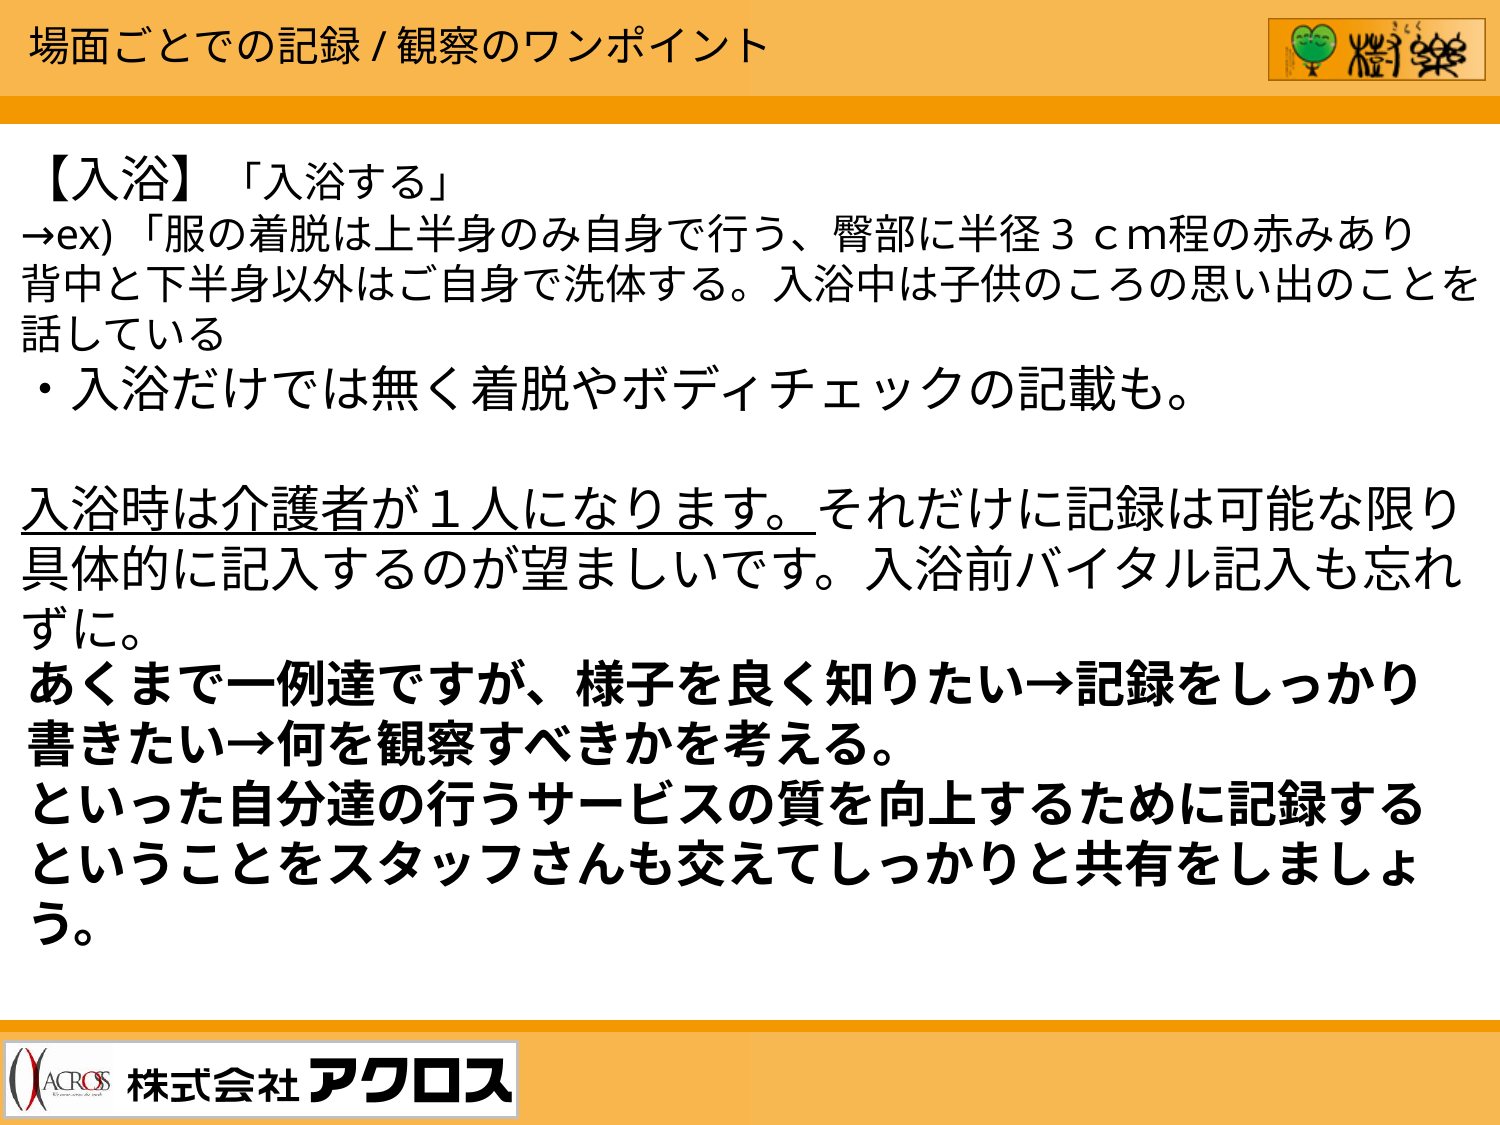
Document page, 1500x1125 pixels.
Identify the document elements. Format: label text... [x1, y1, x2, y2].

picture [0, 0, 1500, 124]
text_box 【入浴】「入浴する」 →ex)「服の着脱は上半身のみ自身で行う、臀部に半径3ｃｍ程の赤みあり 背中と下半身以外はご自身で洗体する。入浴中は子供のころの思い出のことを話している ・入浴だけでは無く着脱やボディチェックの記載も。 入浴時は介護者が１人になります。それだけに記録は可能な限り 具体的に記入するのが望ましいです。入浴前バイタル記入も忘れずに。 [5, 140, 1500, 665]
text_box 場面ごとでの記録/観察のワンポイント [13, 12, 833, 78]
picture [0, 1020, 1500, 1125]
text_box あくまで一例達ですが、様子を良く知りたい→記録をしっかり書きたい→何を観察すべきかを考える。 といった自分達の行うサービスの質を向上するために記録するということをスタッフさんも交えてしっかりと共有をしましょう。 [11, 645, 1483, 960]
